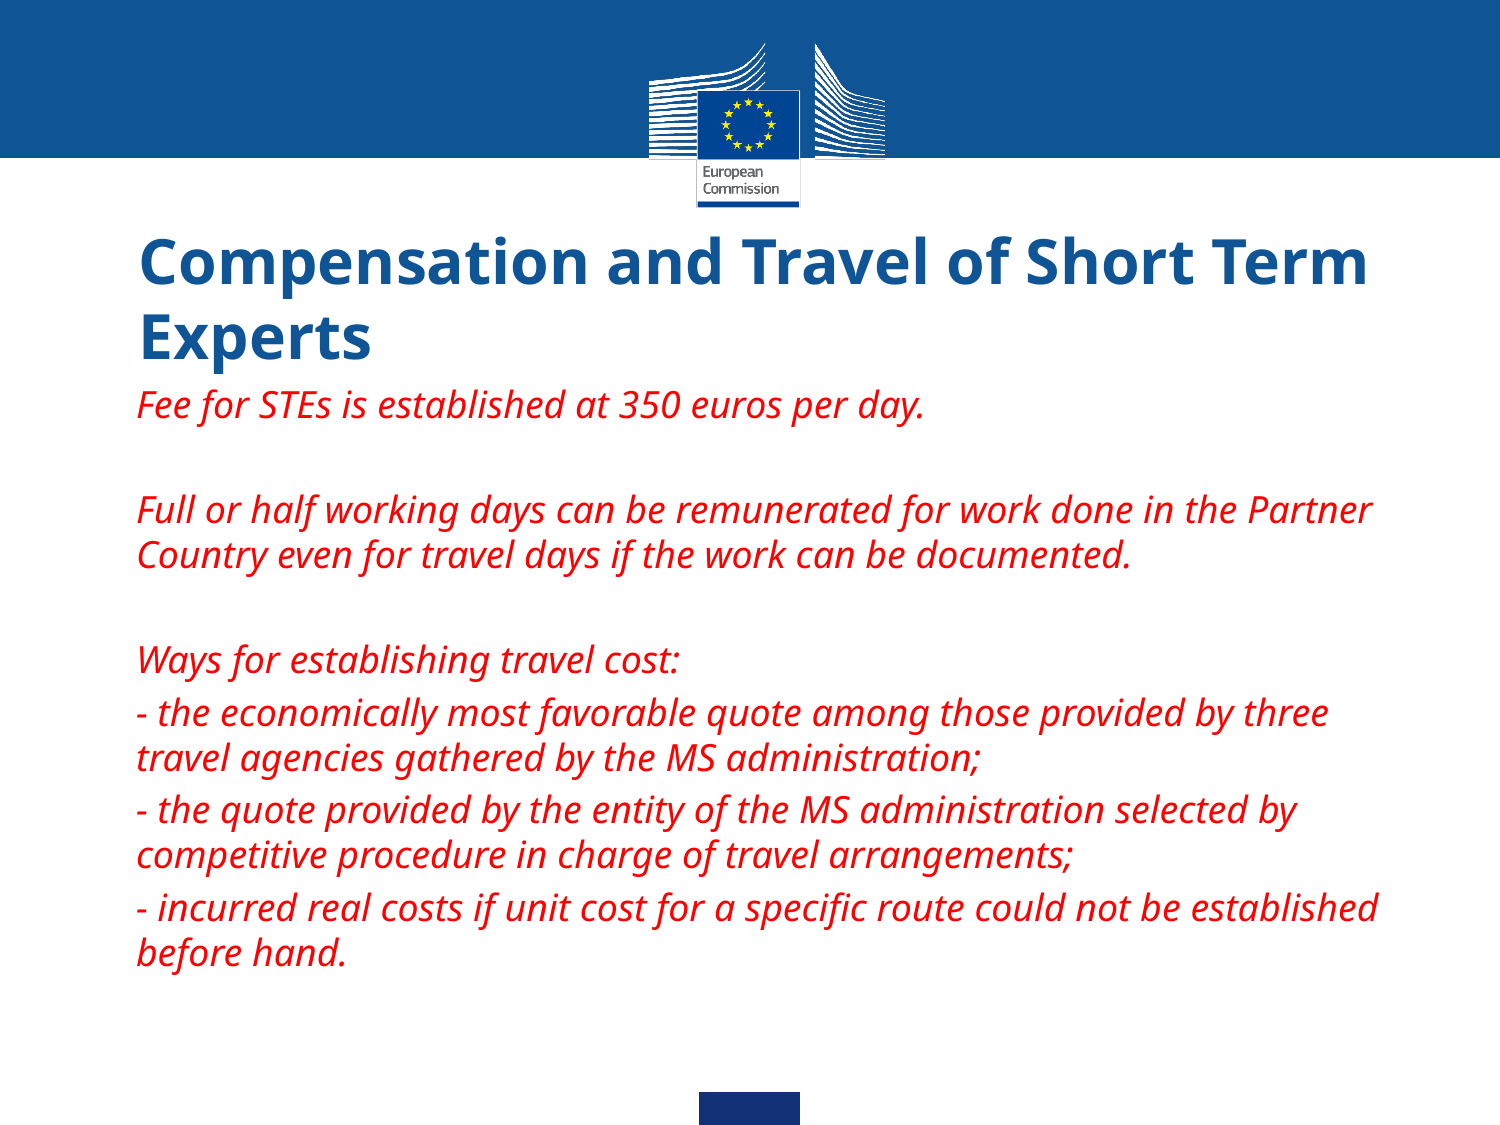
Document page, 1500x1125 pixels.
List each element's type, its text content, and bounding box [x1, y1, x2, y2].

title Compensation and Travel of Short Term Experts [64, 219, 1415, 373]
list Fee for STEs is established at 350 euros per day. Full or half working days can be remunerated for work done in the Partner Country even for travel days if the work can be documented. Ways for establishing travel cost: - the economically most favorable quote among those provided by three travel agencies gathered by the MS administration; - the quote provided by the entity of the MS administration selected by competitive procedure in charge of travel arrangements; - incurred real costs if unit cost for a specific route could not be established before hand. [64, 373, 1415, 953]
picture [649, 42, 885, 208]
